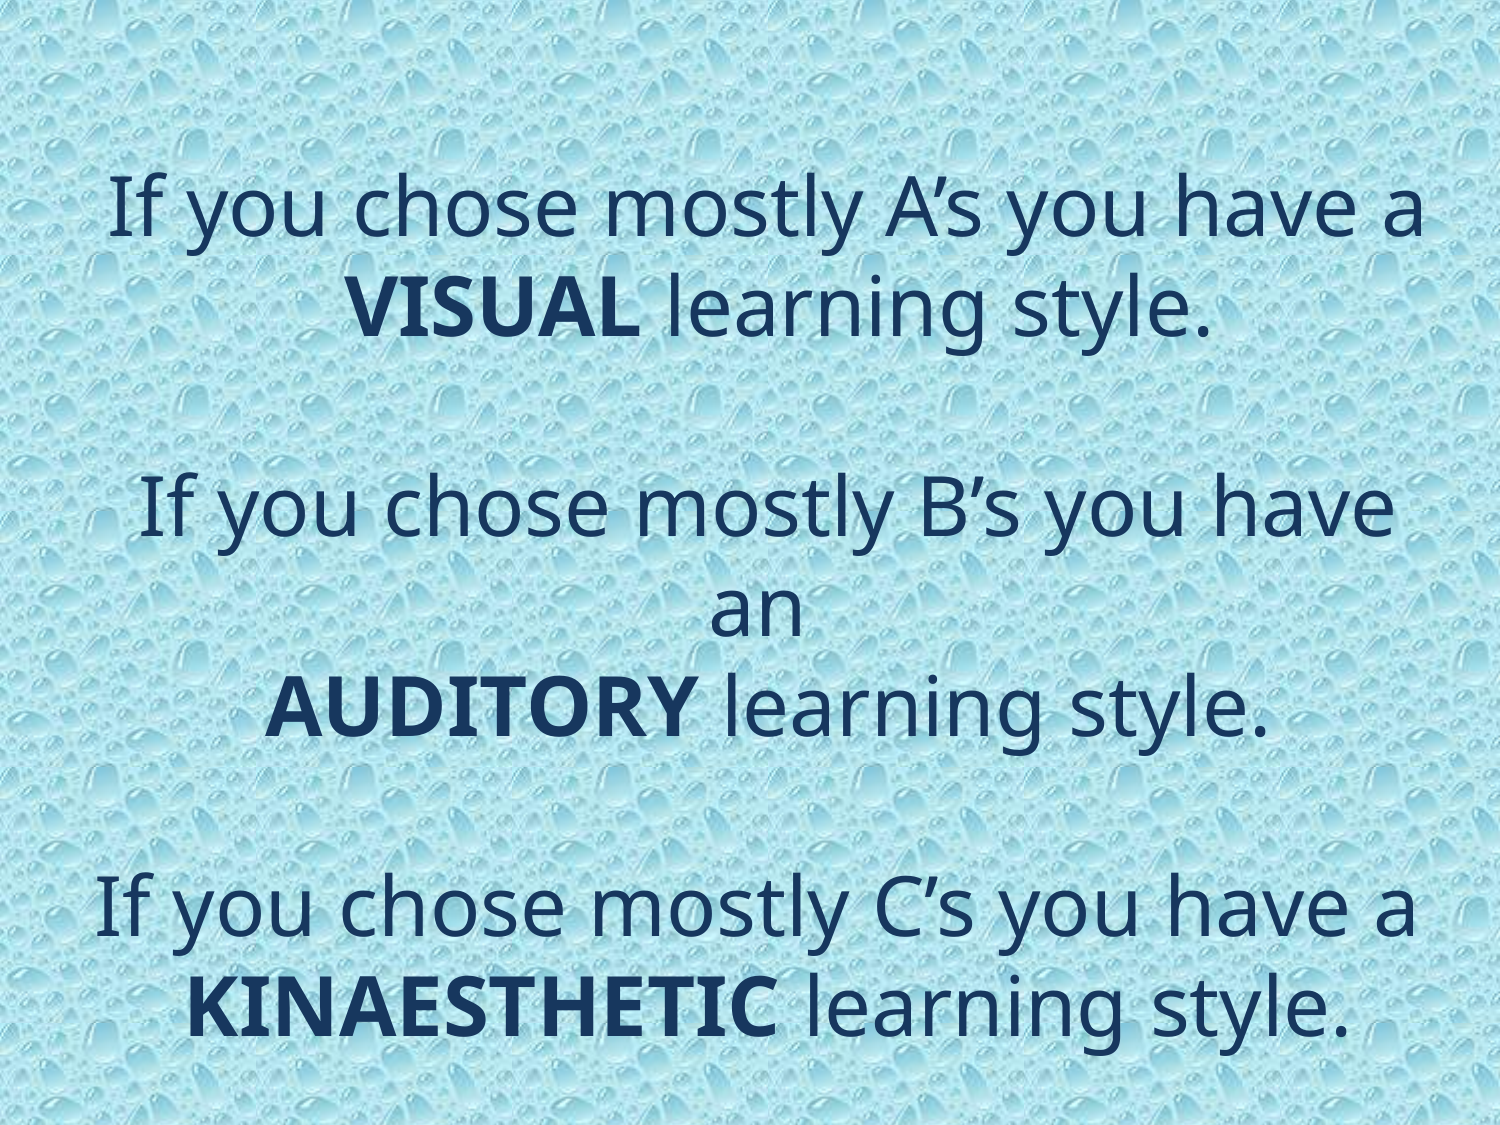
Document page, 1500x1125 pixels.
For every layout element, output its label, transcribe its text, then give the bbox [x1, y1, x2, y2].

text_box If you chose mostly A’s you have a VISUAL learning style. If you chose mostly B’s you have an AUDITORY learning style. If you chose mostly C’s you have a KINAESTHETIC learning style. [75, 145, 1463, 1061]
picture [0, 0, 1500, 1125]
